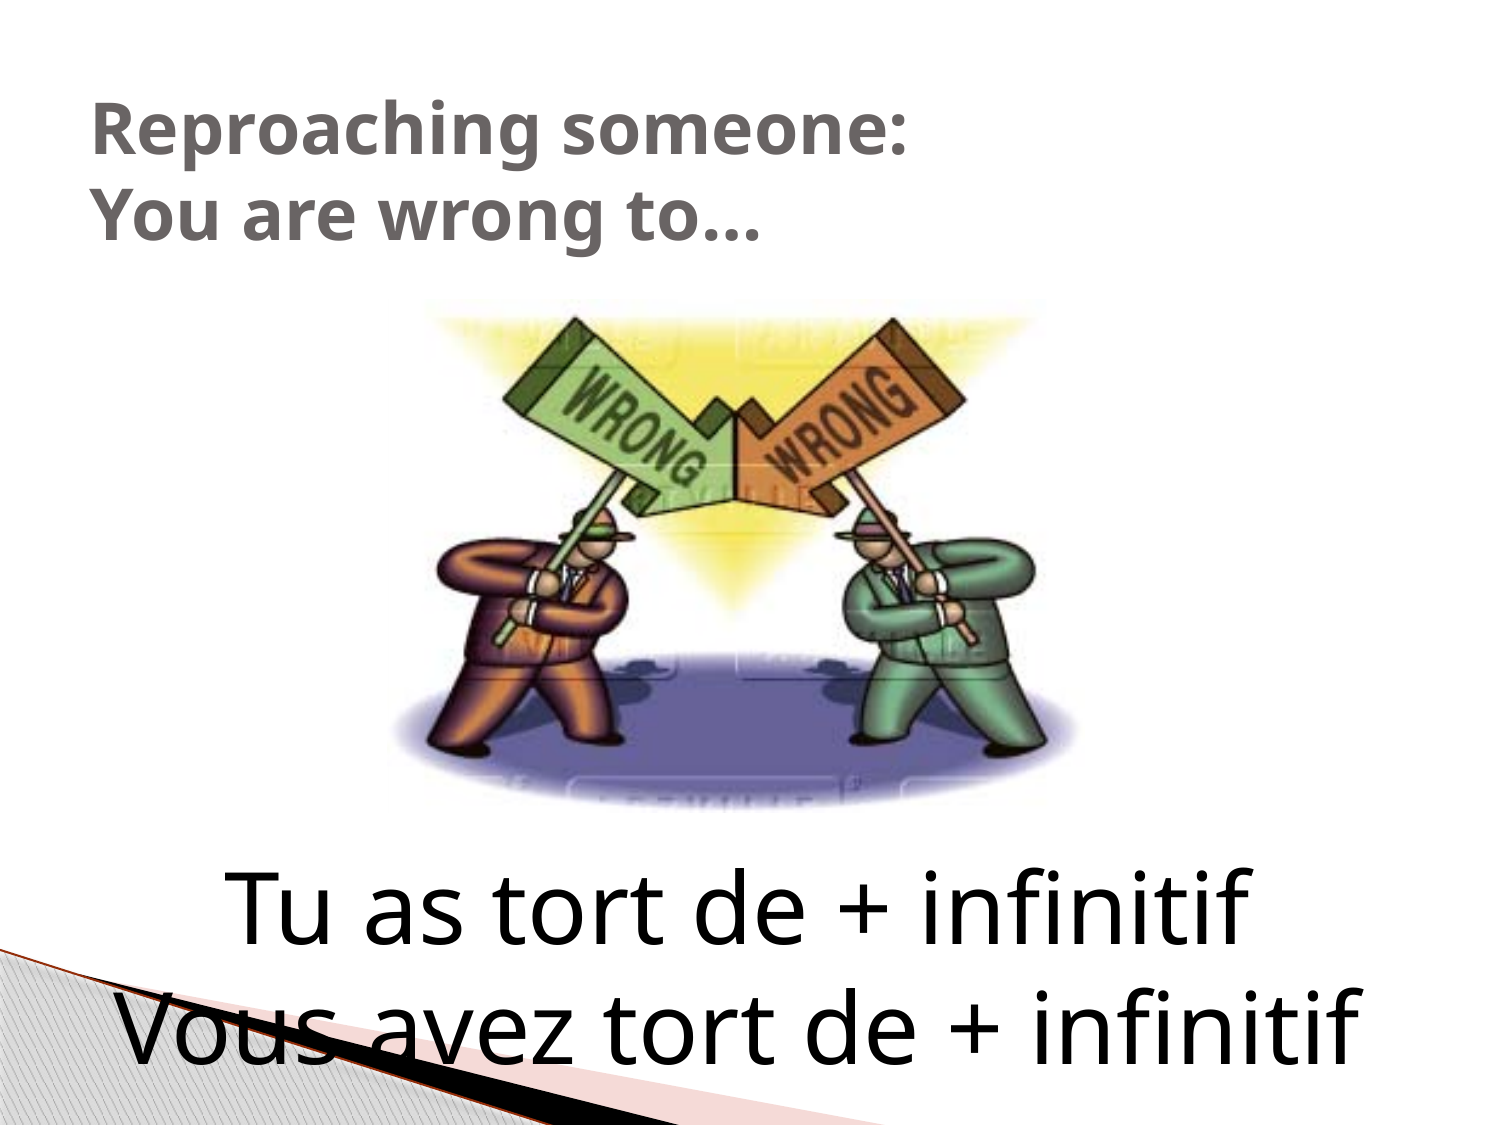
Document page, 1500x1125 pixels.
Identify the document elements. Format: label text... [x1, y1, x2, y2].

text_box Tu as tort de + infinitif Vous avez tort de + infinitif [37, 837, 1438, 1125]
title Reproaching someone: You are wrong to… [75, 75, 1425, 263]
picture [387, 299, 1085, 813]
